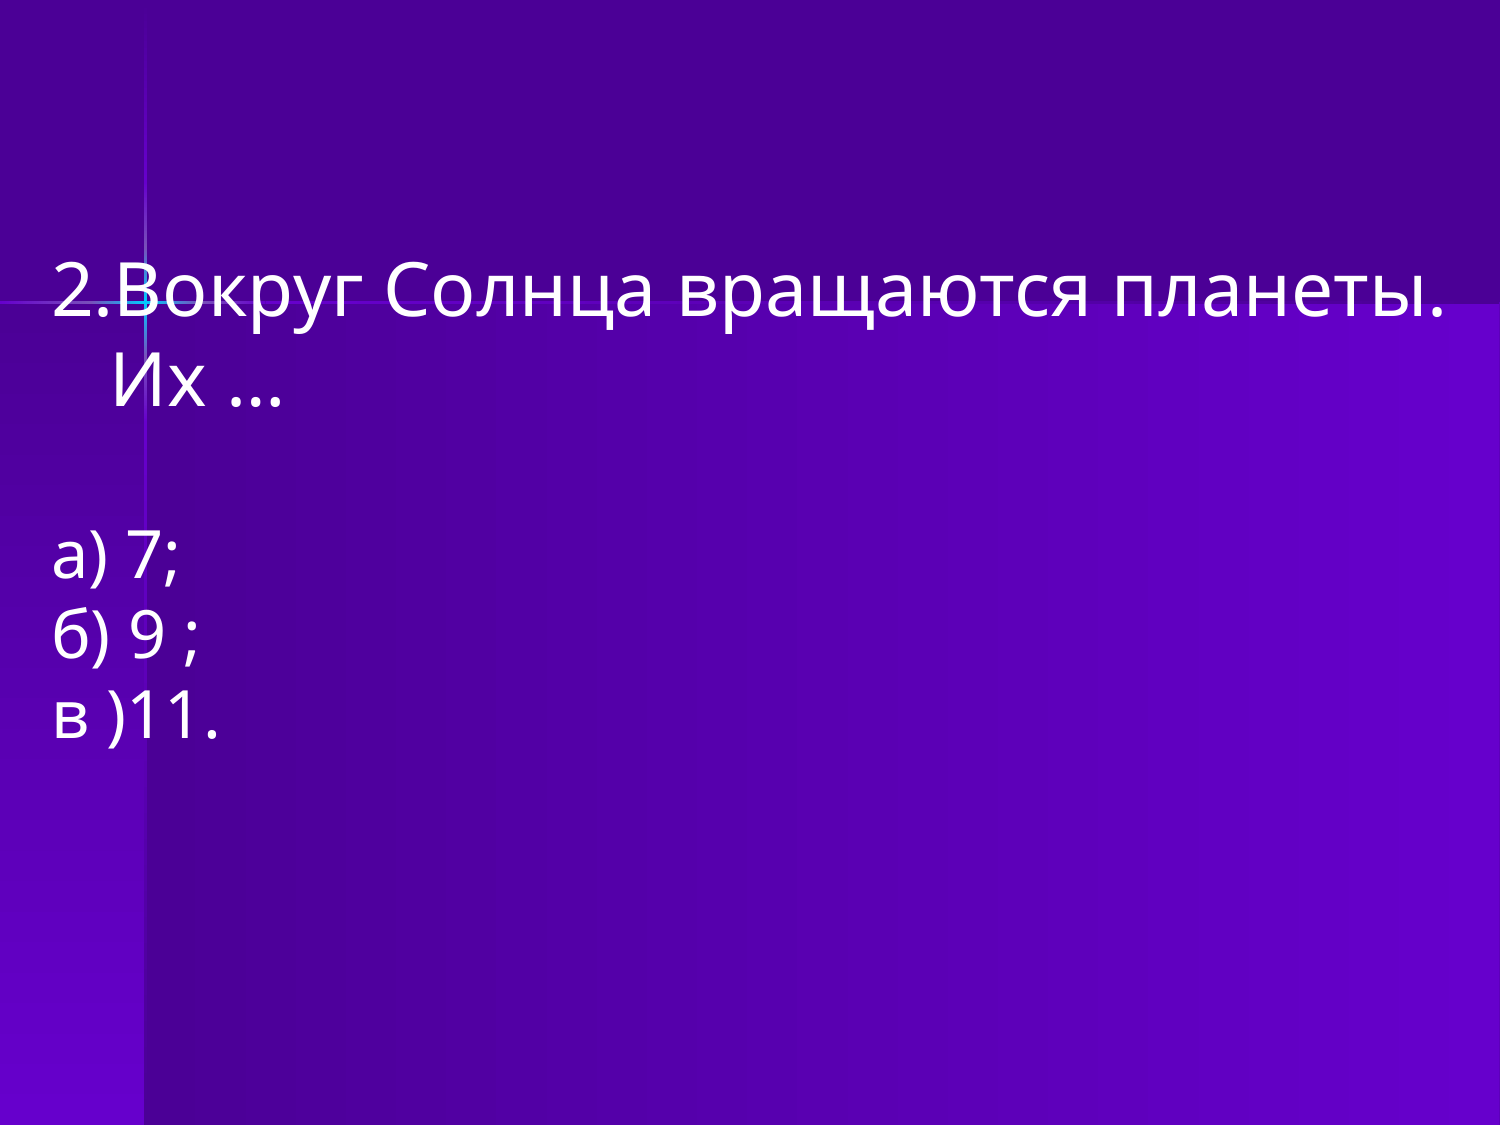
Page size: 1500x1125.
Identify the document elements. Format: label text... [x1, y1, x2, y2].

text_box 2.Вокруг Солнца вращаются планеты. Их … а) 7; б) 9 ; в )11. [36, 234, 1484, 759]
